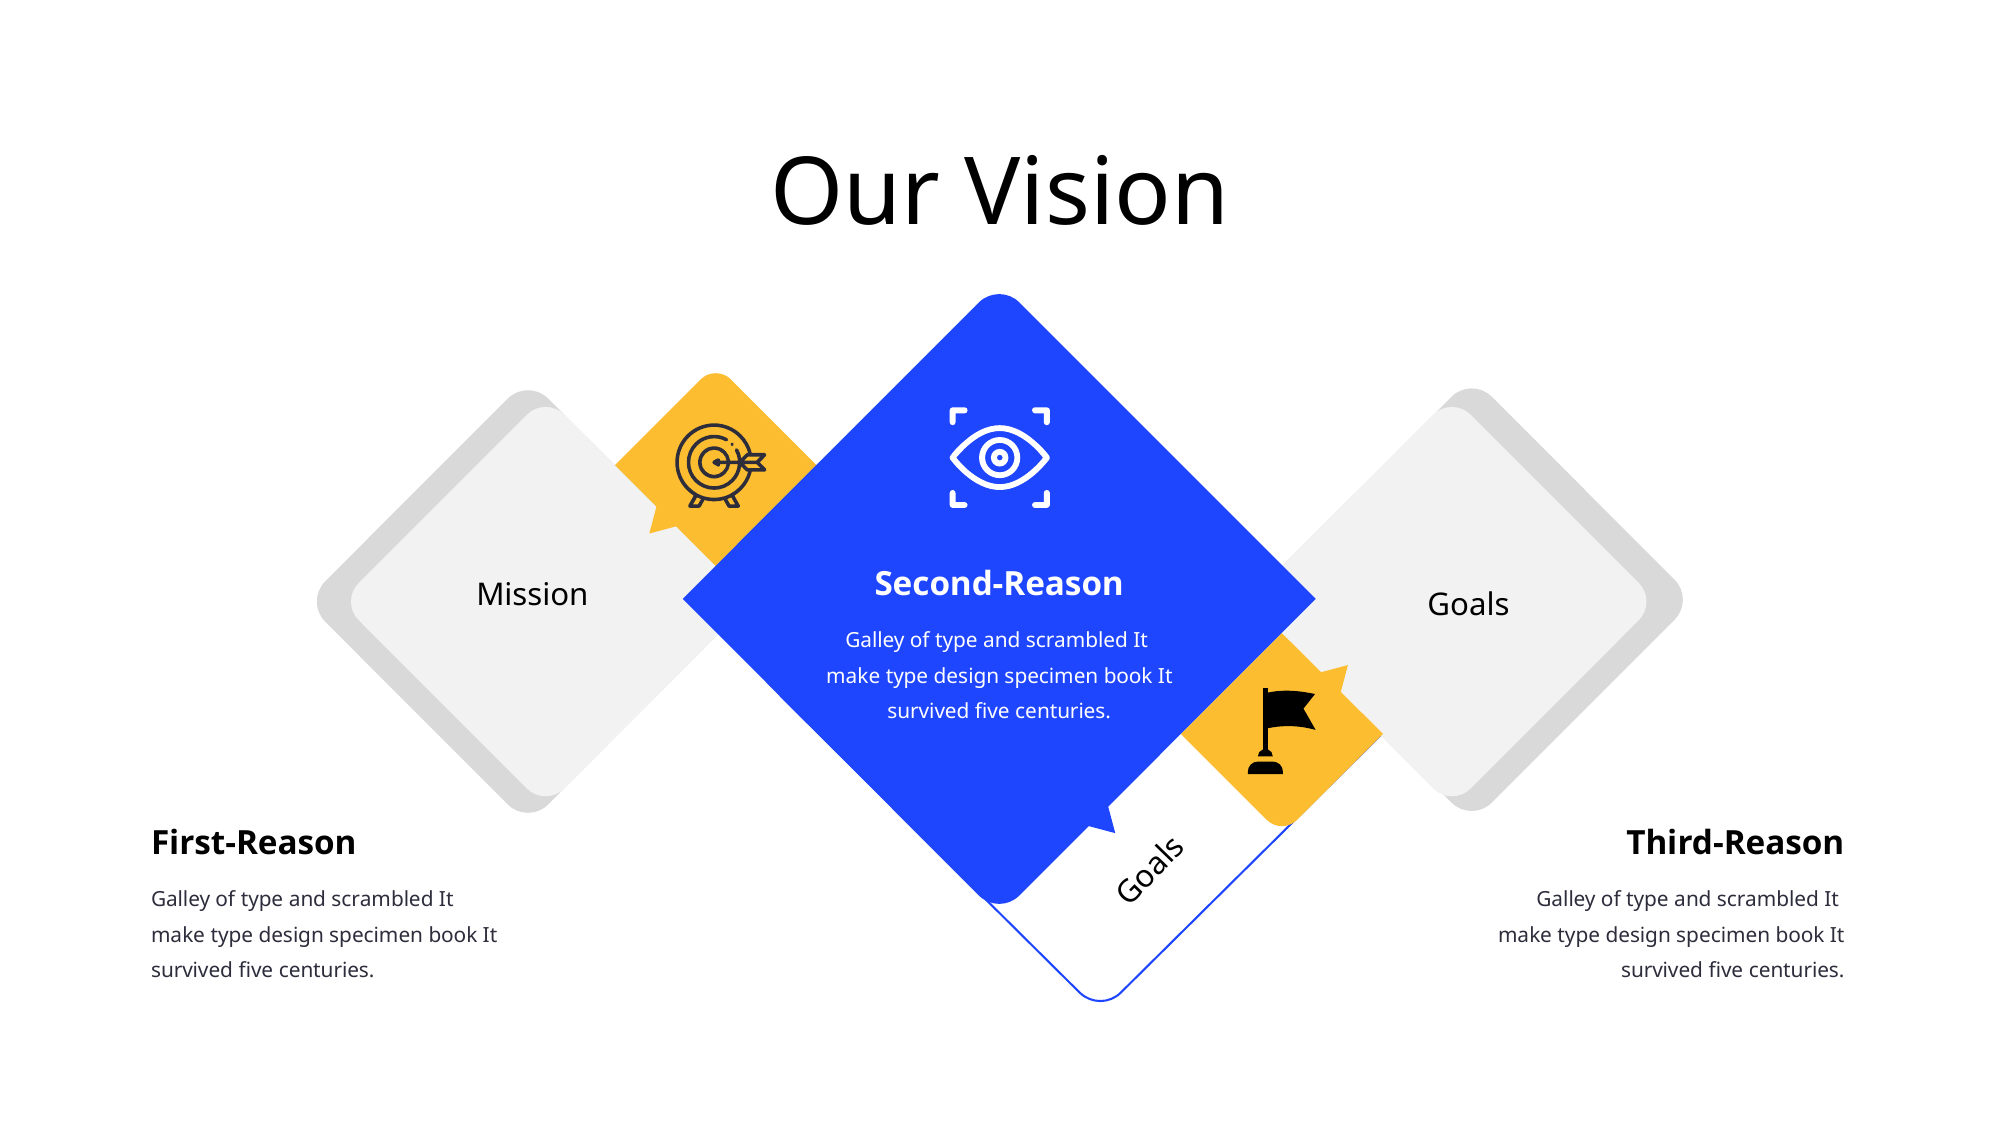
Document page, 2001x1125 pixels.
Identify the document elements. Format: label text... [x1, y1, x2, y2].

text_box [1032, 489, 1050, 508]
text_box Galley of type and scrambled It make type design specimen book It survived five centuries. [136, 867, 527, 989]
text_box [988, 735, 1290, 1002]
text_box First-Reason [136, 813, 443, 867]
text_box Goals [1412, 577, 1525, 630]
text_box Third-Reason [1552, 813, 1860, 867]
text_box Galley of type and scrambled It make type design specimen book It survived five centuries. [803, 609, 1195, 731]
text_box [949, 407, 968, 426]
text_box [1083, 801, 1117, 835]
text_box [1247, 761, 1283, 775]
text_box [316, 390, 562, 813]
text_box [1283, 406, 1647, 797]
text_box Second-Reason [846, 554, 1153, 609]
text_box Mission [461, 566, 604, 620]
text_box Galley of type and scrambled It make type design specimen book It survived five centuries. [1468, 867, 1860, 989]
text_box [1316, 663, 1350, 697]
text_box [647, 502, 681, 535]
text_box [949, 489, 968, 508]
text_box [949, 425, 1050, 490]
text_box [615, 373, 816, 565]
text_box [1032, 407, 1050, 426]
text_box [350, 406, 718, 797]
text_box [675, 423, 767, 508]
text_box Our Vision [755, 123, 1245, 251]
text_box [814, 731, 1184, 904]
text_box [1257, 688, 1316, 757]
text_box Goals [1090, 810, 1207, 928]
text_box [682, 294, 1316, 720]
text_box [1438, 388, 1683, 811]
text_box [1181, 633, 1384, 827]
